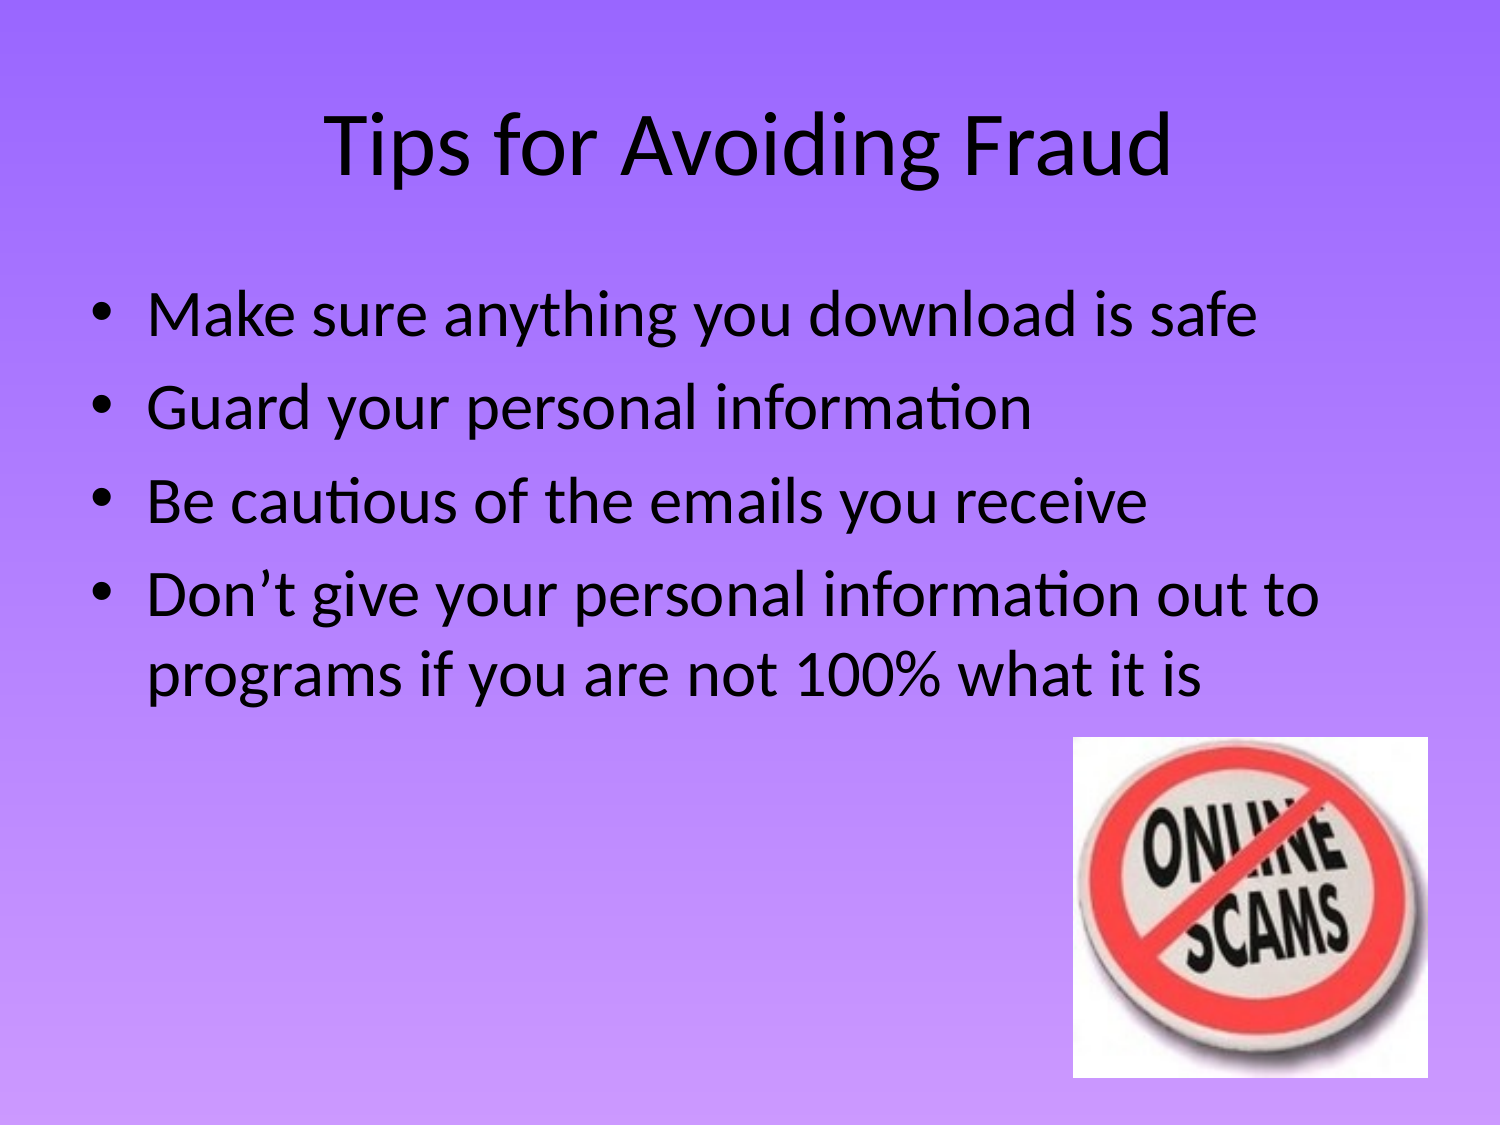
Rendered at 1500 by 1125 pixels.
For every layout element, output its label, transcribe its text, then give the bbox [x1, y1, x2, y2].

title Tips for Avoiding Fraud [75, 45, 1425, 233]
picture [1073, 737, 1428, 1079]
list Make sure anything you download is safe Guard your personal information Be cautious of the emails you receive Don’t give your personal information out to programs if you are not 100% what it is [75, 262, 1425, 1005]
